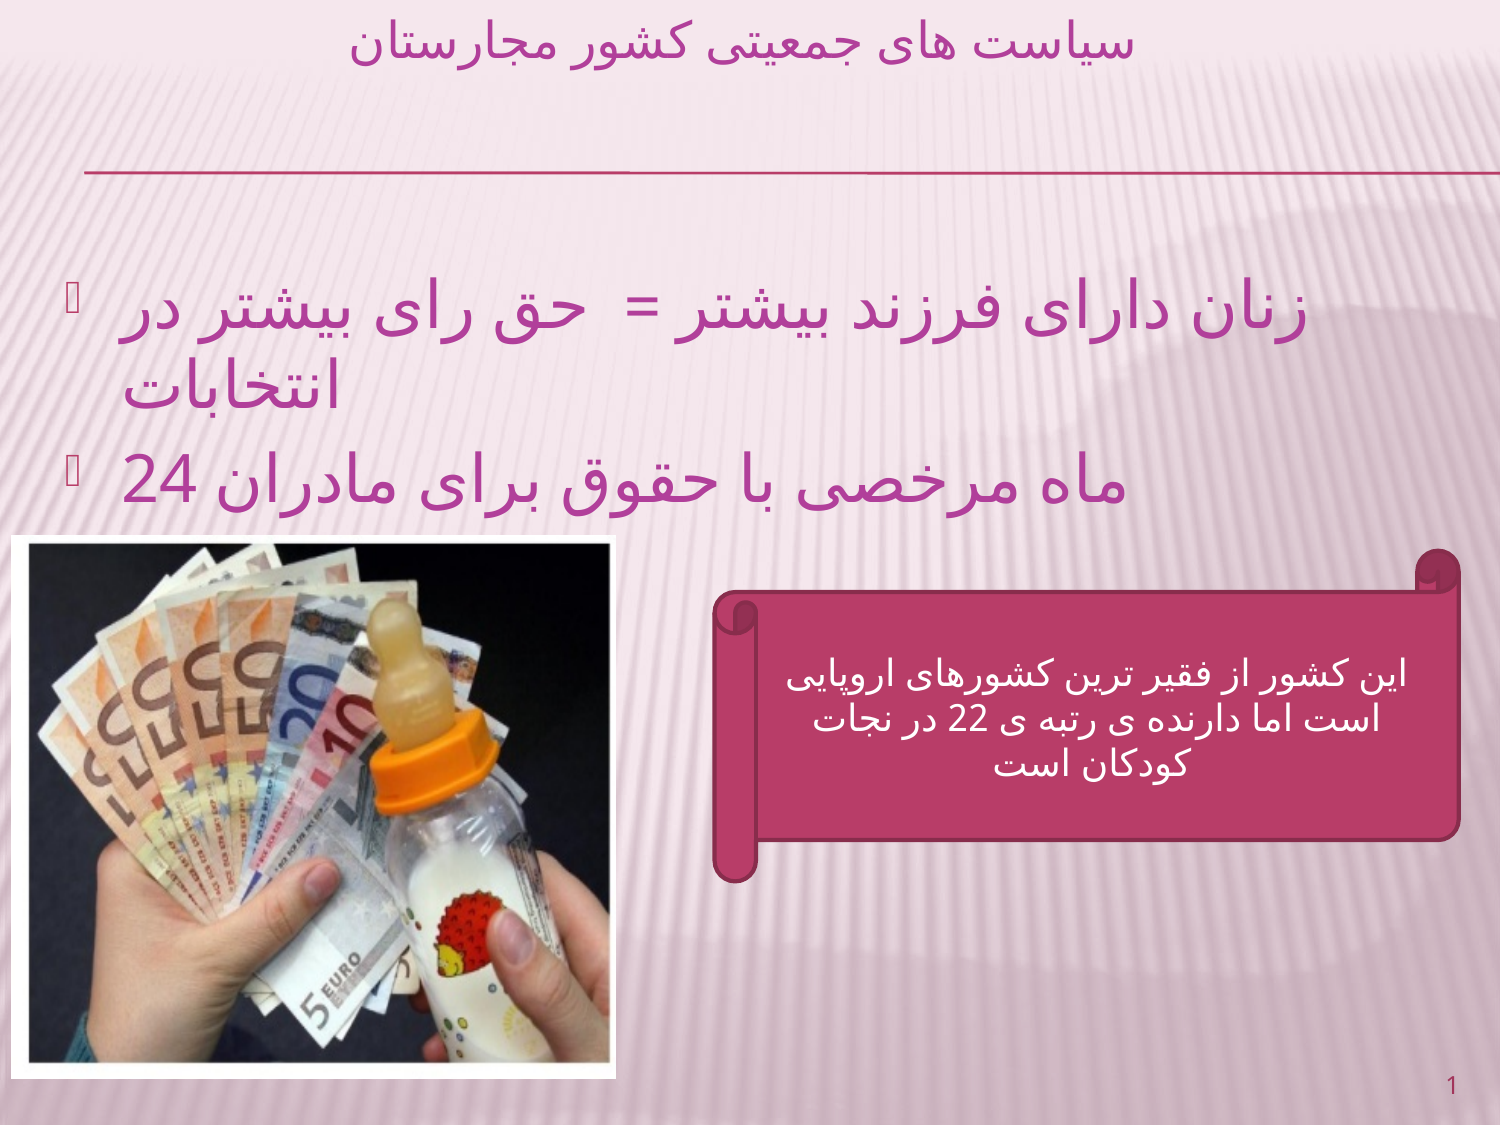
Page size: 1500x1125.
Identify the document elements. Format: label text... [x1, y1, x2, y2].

picture [0, 480, 617, 1079]
slide_number 1 [1350, 1061, 1475, 1103]
list زنان دارای فرزند بیشتر = حق رای بیشتر در انتخابات 24 ماه مرخصی با حقوق برای مادران [50, 254, 1475, 998]
title سیاست های جمعیتی کشور مجارستان [75, 0, 1425, 200]
text_box این کشور از فقیر ترین کشورهای اروپایی است اما دارنده ی رتبه ی 22 در نجات کودکان است [712, 548, 1461, 884]
